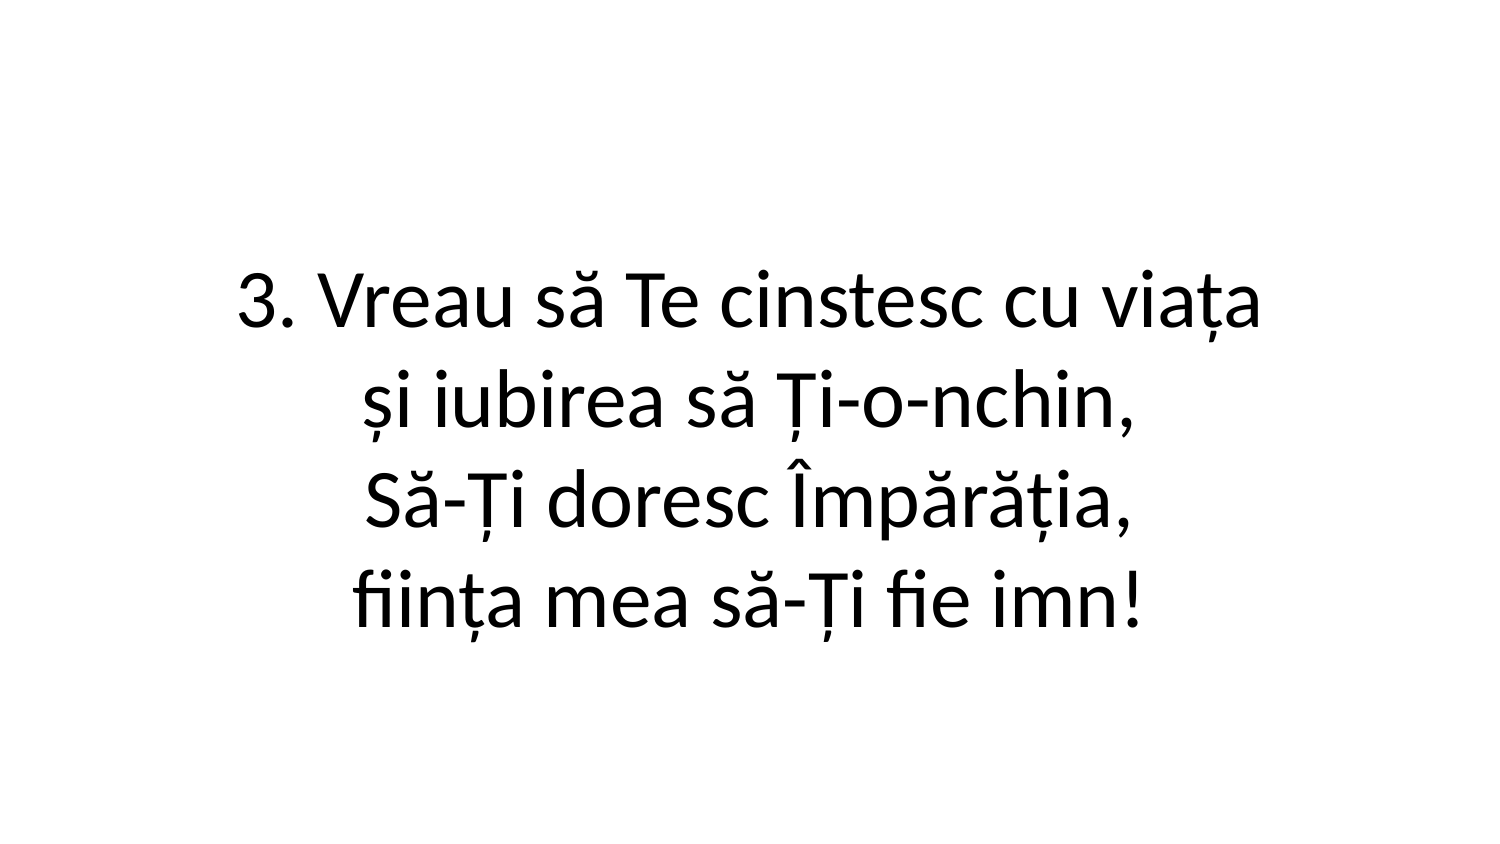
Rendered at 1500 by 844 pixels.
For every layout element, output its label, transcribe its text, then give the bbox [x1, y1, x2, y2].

text_box 3. Vreau să Te cinstesc cu viața și iubirea să Ți-o-nchin, Să-Ți doresc Împărăția, ființa mea să-Ți fie imn! [220, 192, 1280, 652]
